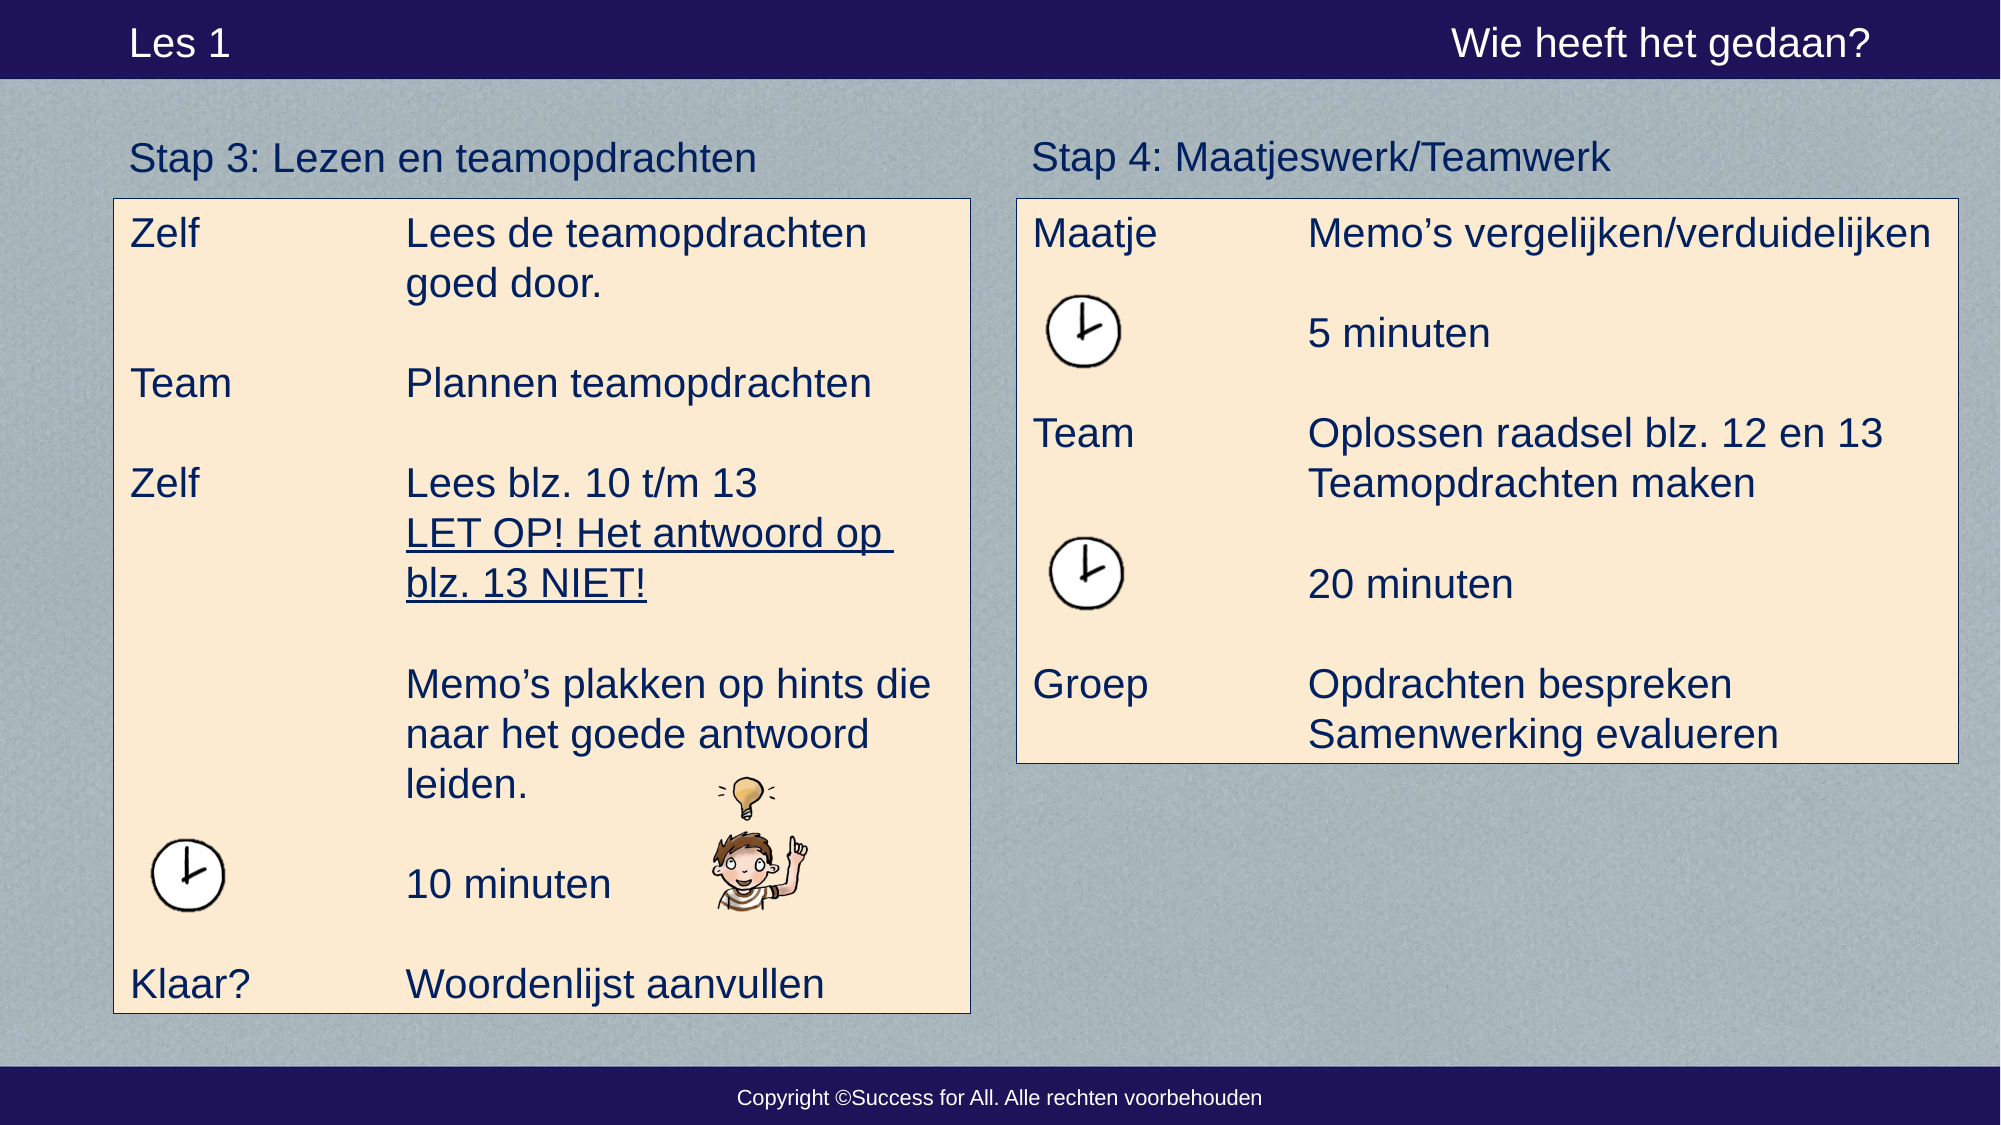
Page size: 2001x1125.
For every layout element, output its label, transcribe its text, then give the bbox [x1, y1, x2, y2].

picture [0, 0, 2001, 1125]
text_box Stap 4: Maatjeswerk/Teamwerk [1016, 122, 1873, 188]
text_box Copyright ©Success for All. Alle rechten voorbehouden [0, 1076, 2000, 1125]
text_box Stap 3: Lezen en teamopdrachten [114, 123, 907, 188]
text_box Zelf Lees de teamopdrachten goed door. Team Plannen teamopdrachten Zelf Lees blz. 10 t/m 13 LET OP! Het antwoord op blz. 13 NIET! Memo’s plakken op hints die naar het goede antwoord leiden. 10 minuten Klaar? Woordenlijst aanvullen [113, 198, 971, 1014]
text_box Les 1 [114, 8, 354, 73]
text_box Wie heeft het gedaan? [999, 8, 1886, 73]
text_box Maatje Memo’s vergelijken/verduidelijken 5 minuten Team Oplossen raadsel blz. 12 en 13 Teamopdrachten maken 20 minuten Groep Opdrachten bespreken Samenwerking evalueren [1016, 198, 1959, 764]
